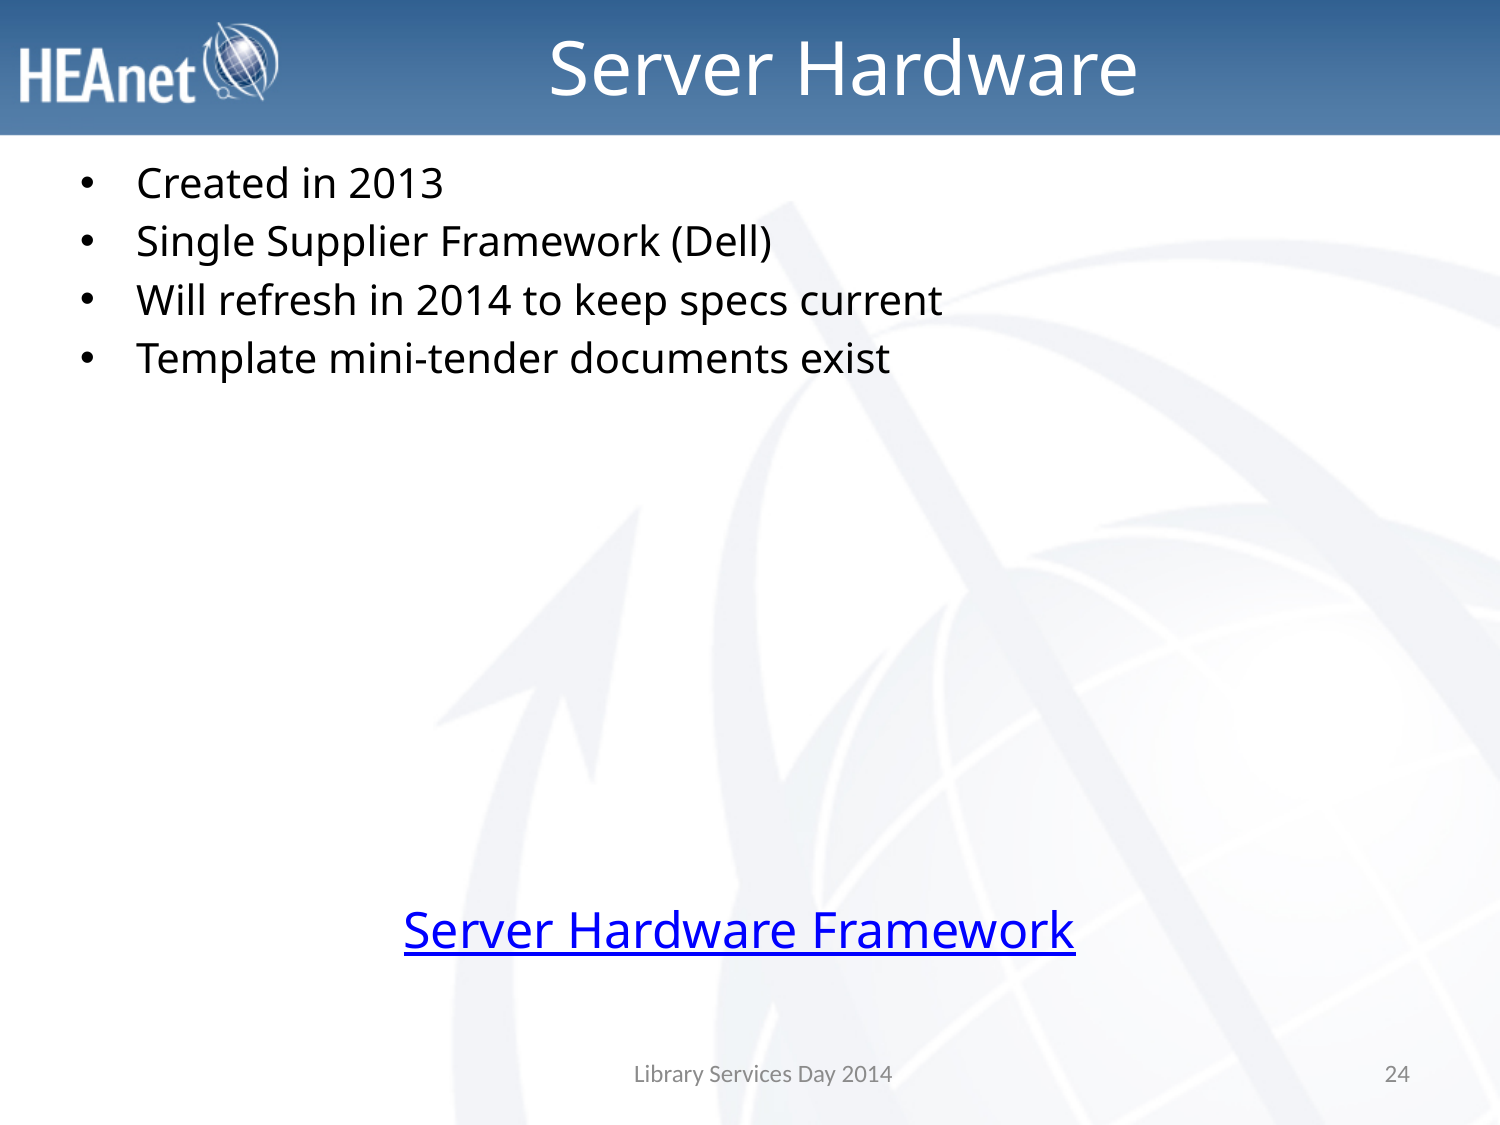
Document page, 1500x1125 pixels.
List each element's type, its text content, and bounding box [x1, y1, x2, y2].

slide_number 24 [1074, 1042, 1425, 1103]
footer Library Services Day 2014 [454, 1042, 1073, 1103]
list Created in 2013 Single Supplier Framework (Dell) Will refresh in 2014 to keep specs current Template mini-tender documents exist Server Hardware Framework [64, 149, 1415, 1047]
title Server Hardware [312, 0, 1376, 149]
picture [0, 0, 1500, 1125]
